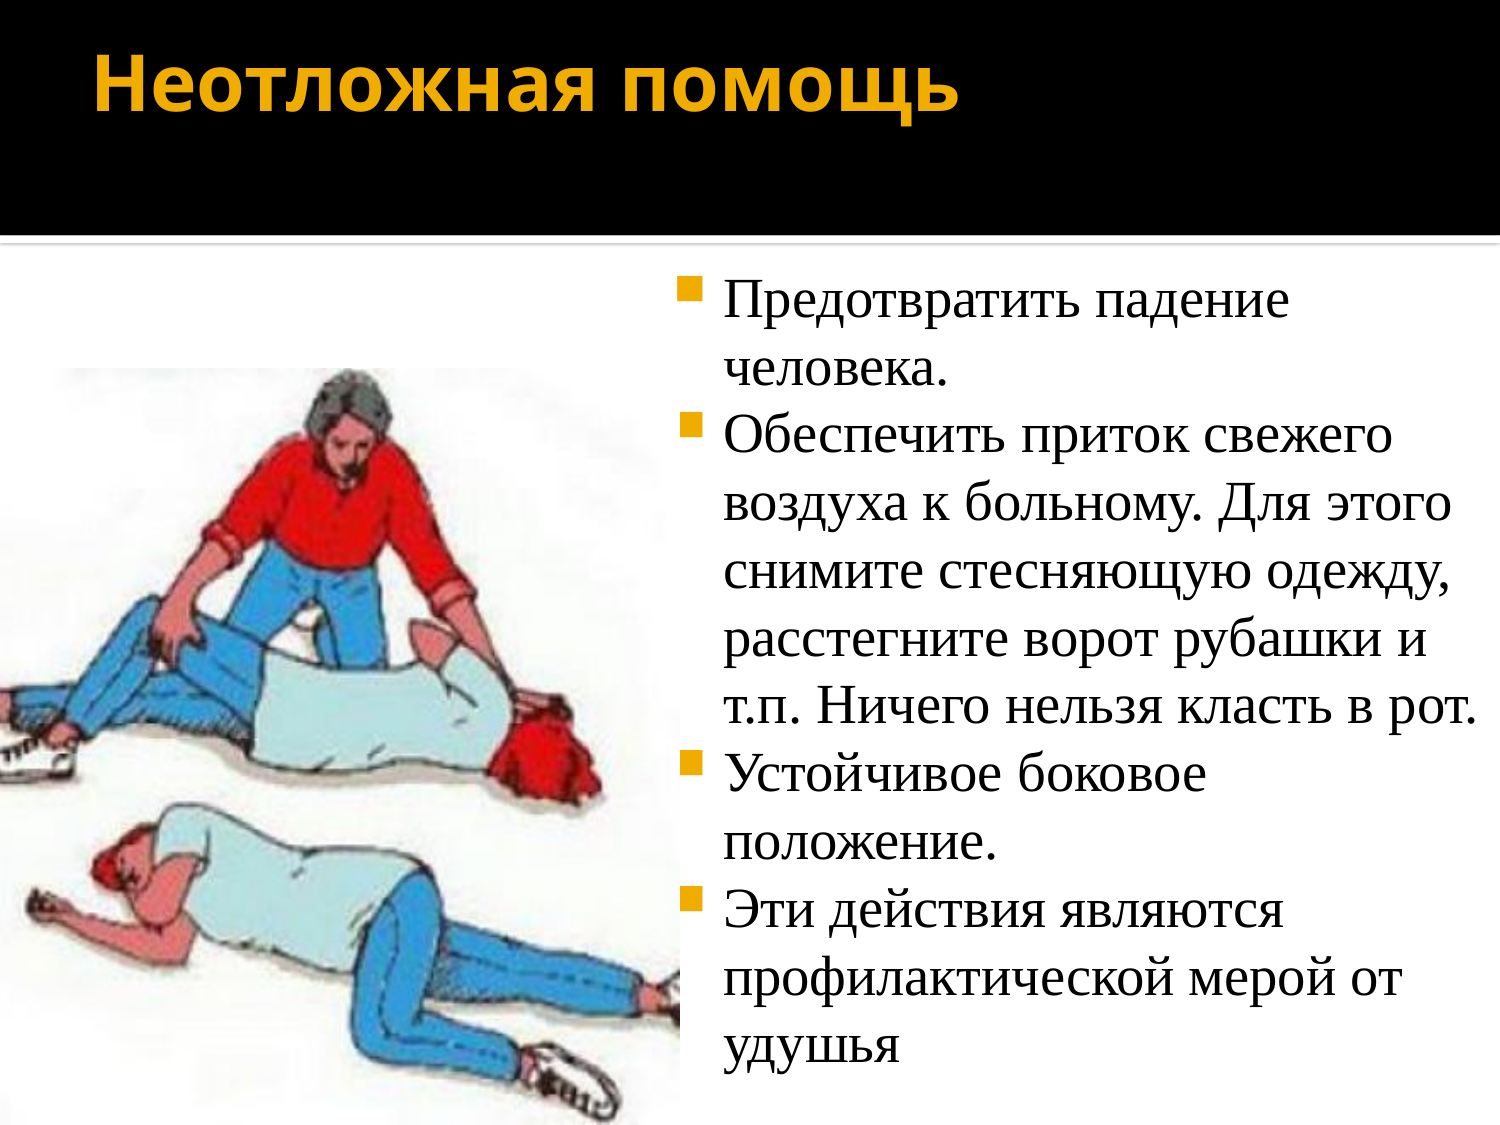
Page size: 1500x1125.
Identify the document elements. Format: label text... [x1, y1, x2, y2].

list Предотвратить падение человека. Обеспечить приток свежего воздуха к больному. Для этого снимите стесняющую одежду, расстегните ворот рубашки и т.п. Ничего нельзя класть в рот. Устойчивое боковое положение. Эти действия являются профилактической мерой от удушья [644, 246, 1500, 1125]
title Неотложная помощь [75, 24, 1425, 231]
picture [0, 368, 680, 1125]
